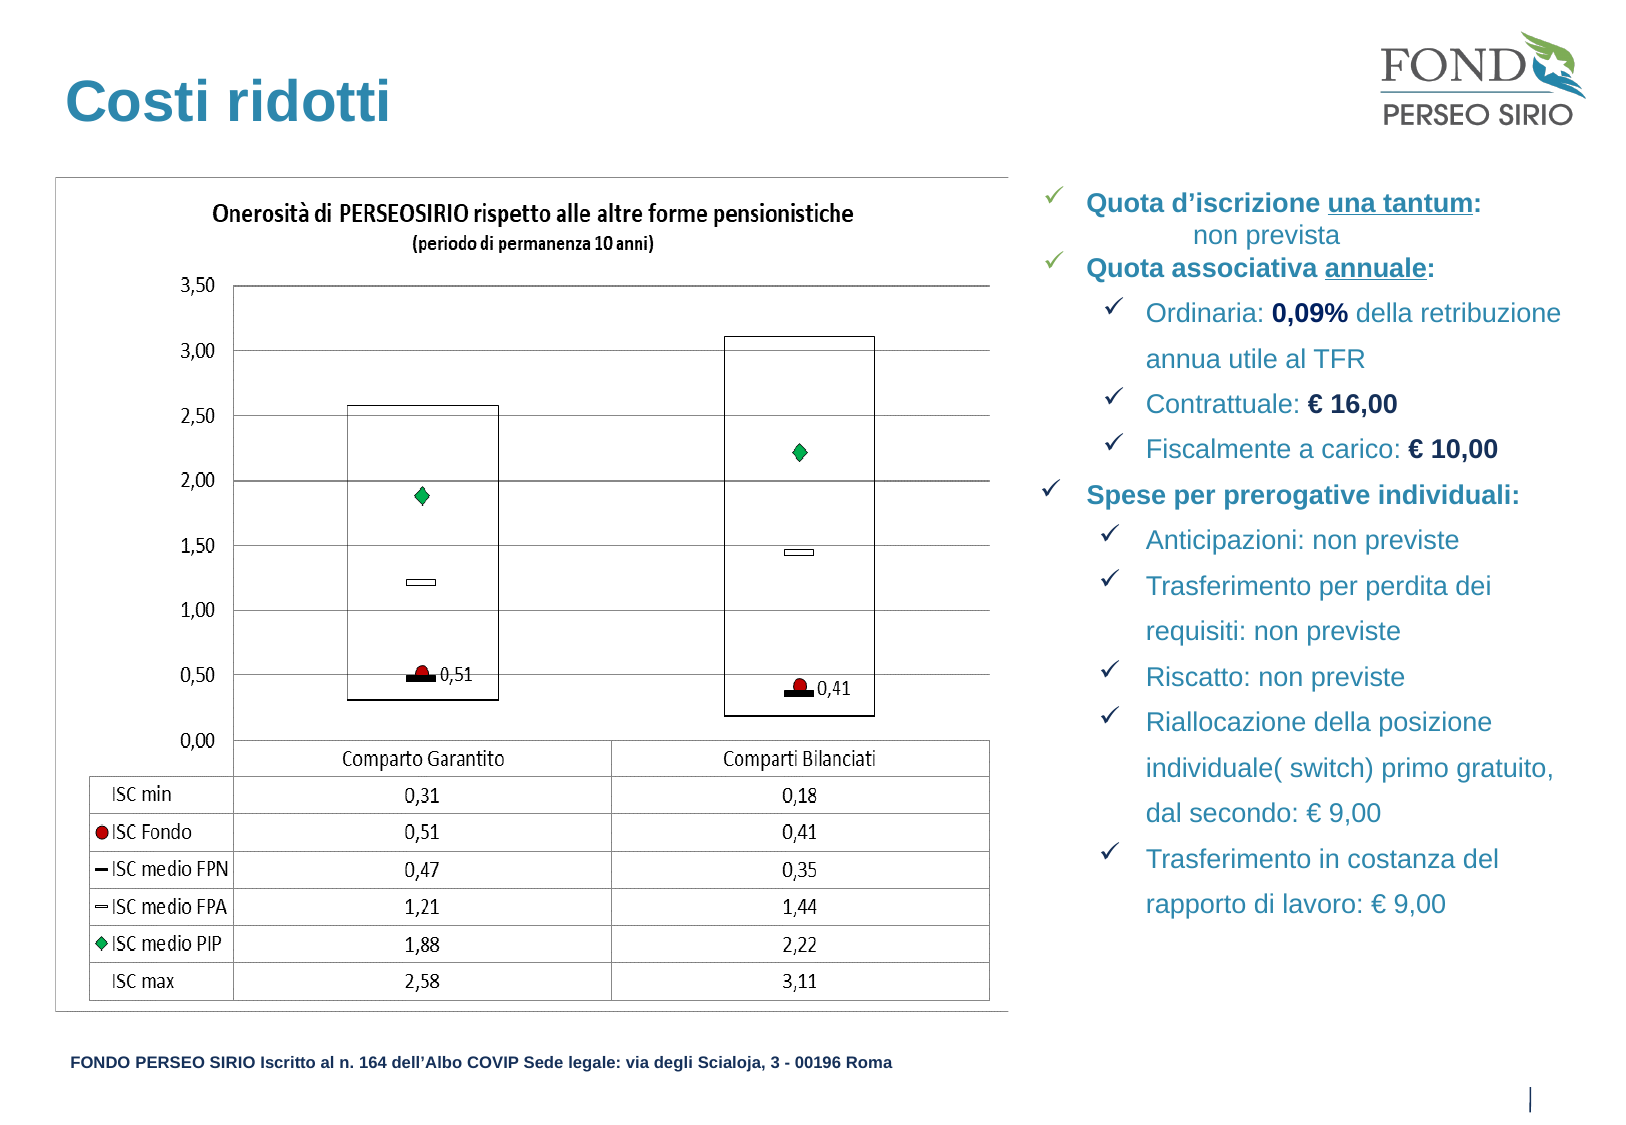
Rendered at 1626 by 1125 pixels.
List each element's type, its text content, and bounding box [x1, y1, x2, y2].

list Quota d’iscrizione una tantum: non prevista Quota associativa annuale: Ordinaria: 0,09% della retribuzione annua utile al TFR Contrattuale: € 16,00 Fiscalmente a carico: € 10,00 Spese per prerogative individuali: Anticipazioni: non previste Trasferimento per perdita dei requisiti: non previste Riscatto: non previste Riallocazione della posizione individuale( switch) primo gratuito, dal secondo: € 9,00 Trasferimento in costanza del rapporto di lavoro: € 9,00 [1011, 177, 1605, 1012]
title Costi ridotti [49, 0, 1585, 143]
picture [55, 177, 1009, 1012]
footer FONDO PERSEO SIRIO Iscritto al n. 164 dell’Albo COVIP Sede legale: via degli Scialoja, 3 - 00196 Roma [55, 1046, 1519, 1090]
